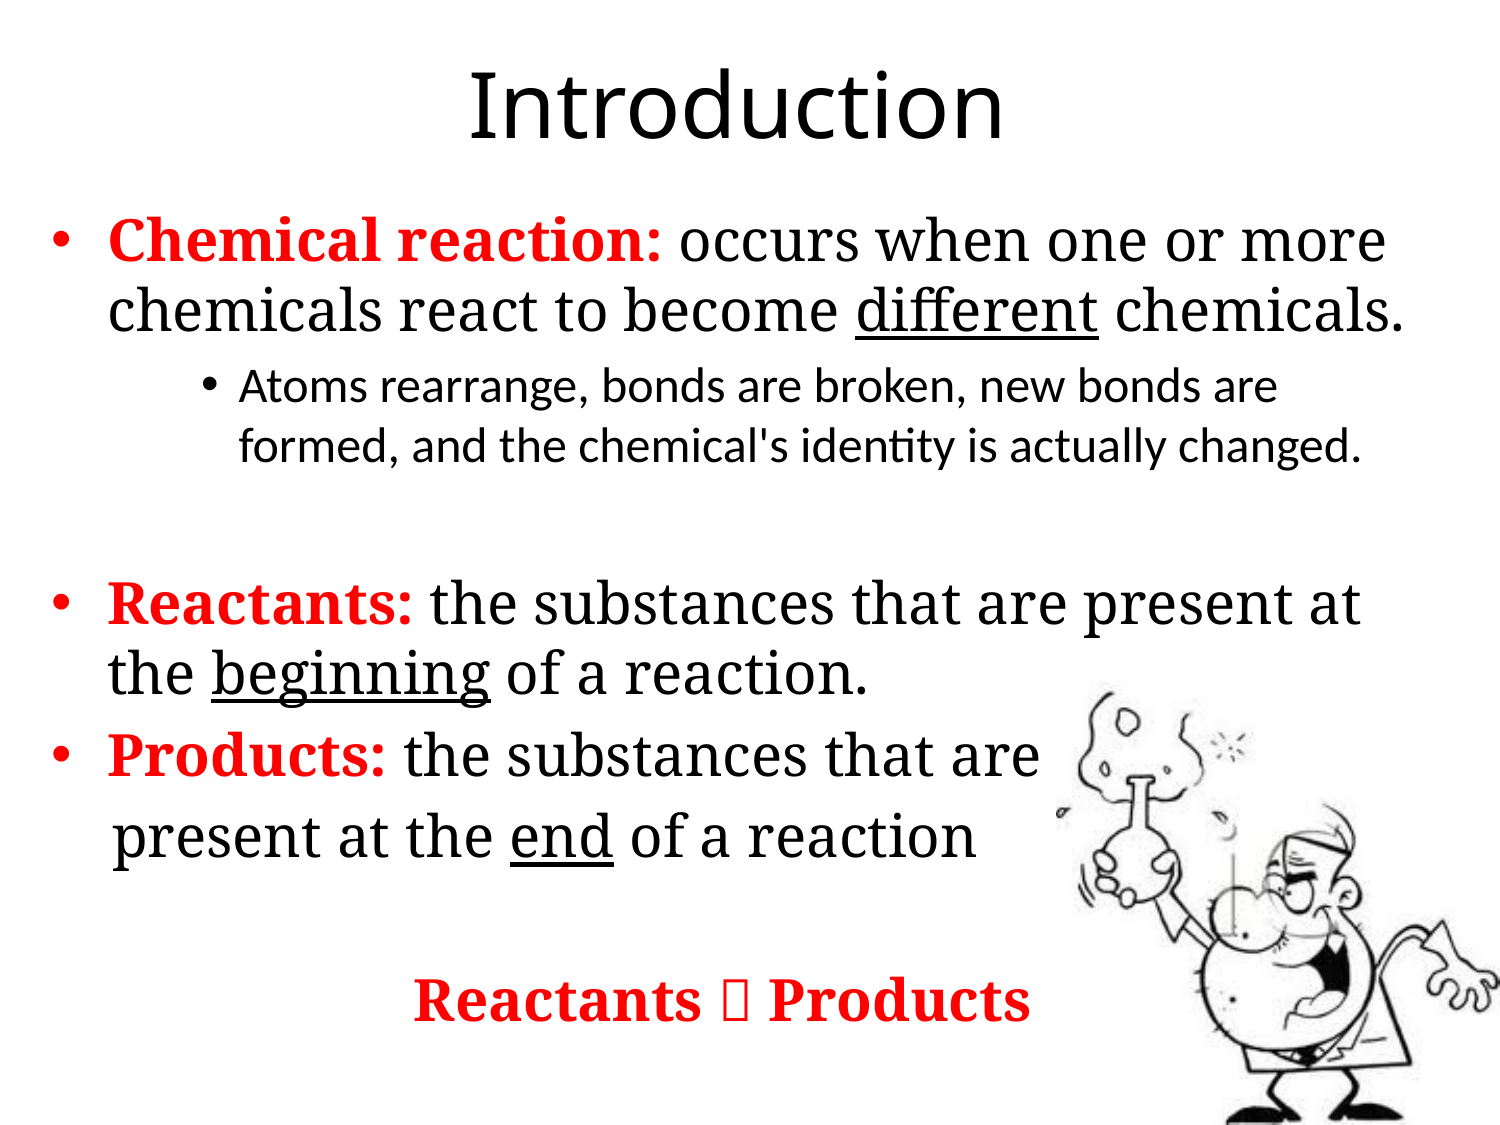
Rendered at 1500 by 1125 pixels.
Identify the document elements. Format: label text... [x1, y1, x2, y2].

title Introduction [75, 7, 1425, 195]
list Chemical reaction: occurs when one or more chemicals react to become different chemicals. Atoms rearrange, bonds are broken, new bonds are formed, and the chemical's identity is actually changed. Reactants: the substances that are present at the beginning of a reaction. Products: the substances that are present at the end of a reaction Reactants  Products [36, 195, 1425, 751]
picture [1055, 630, 1500, 1125]
